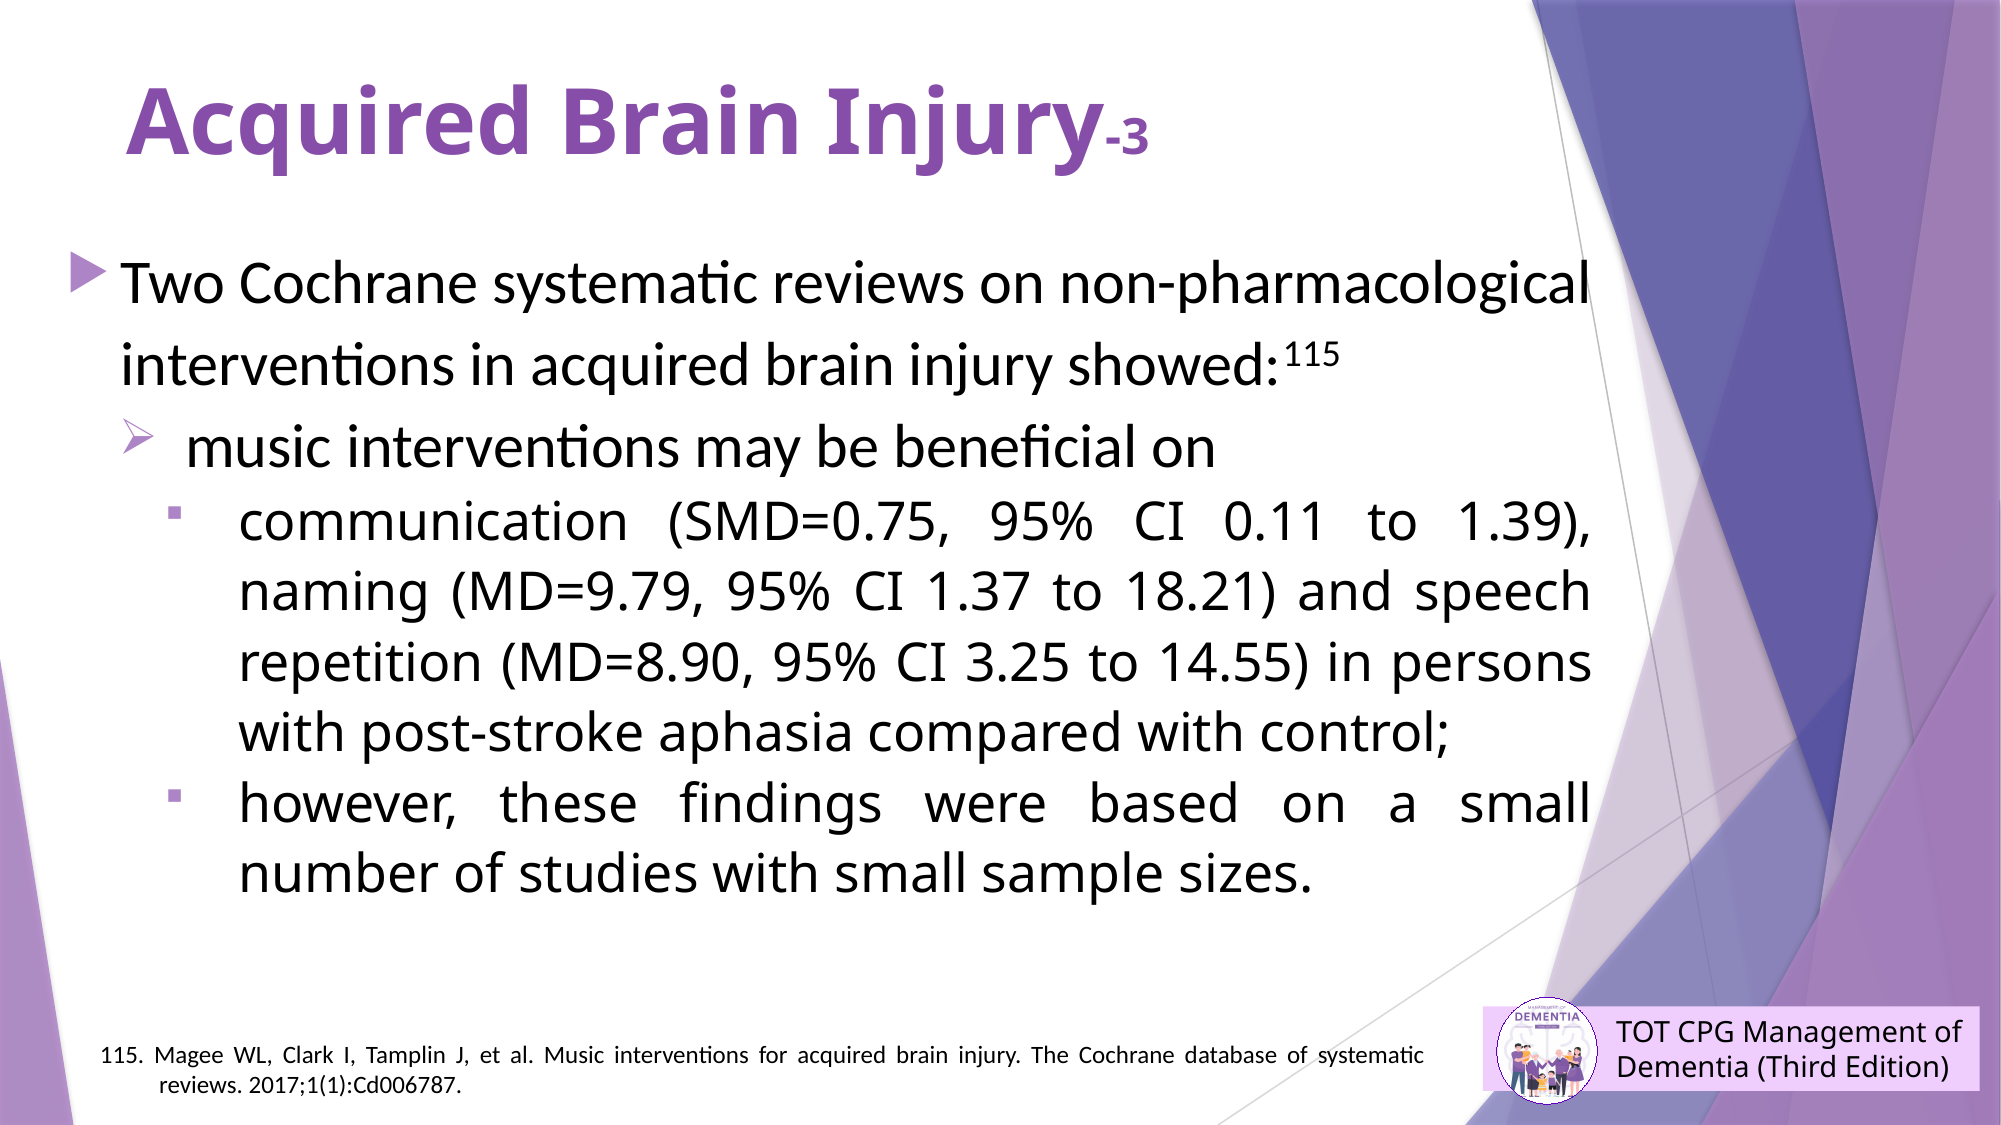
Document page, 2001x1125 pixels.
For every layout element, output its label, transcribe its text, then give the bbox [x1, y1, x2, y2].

title Acquired Brain Injury-3 [111, 55, 1522, 226]
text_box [1482, 996, 1981, 1105]
text_box 115. Magee WL, Clark I, Tamplin J, et al. Music interventions for acquired brain injury. The Cochrane database of systematic reviews. 2017;1(1):Cd006787. [85, 1031, 1442, 1107]
list Two Cochrane systematic reviews on non-pharmacological interventions in acquired brain injury showed:115 music interventions may be beneficial on communication (SMD=0.75, 95% CI 0.11 to 1.39), naming (MD=9.79, 95% CI 1.37 to 18.21) and speech repetition (MD=8.90, 95% CI 3.25 to 14.55) in persons with post-stroke aphasia compared with control; however, these findings were based on a small number of studies with small sample sizes. [50, 226, 1608, 986]
